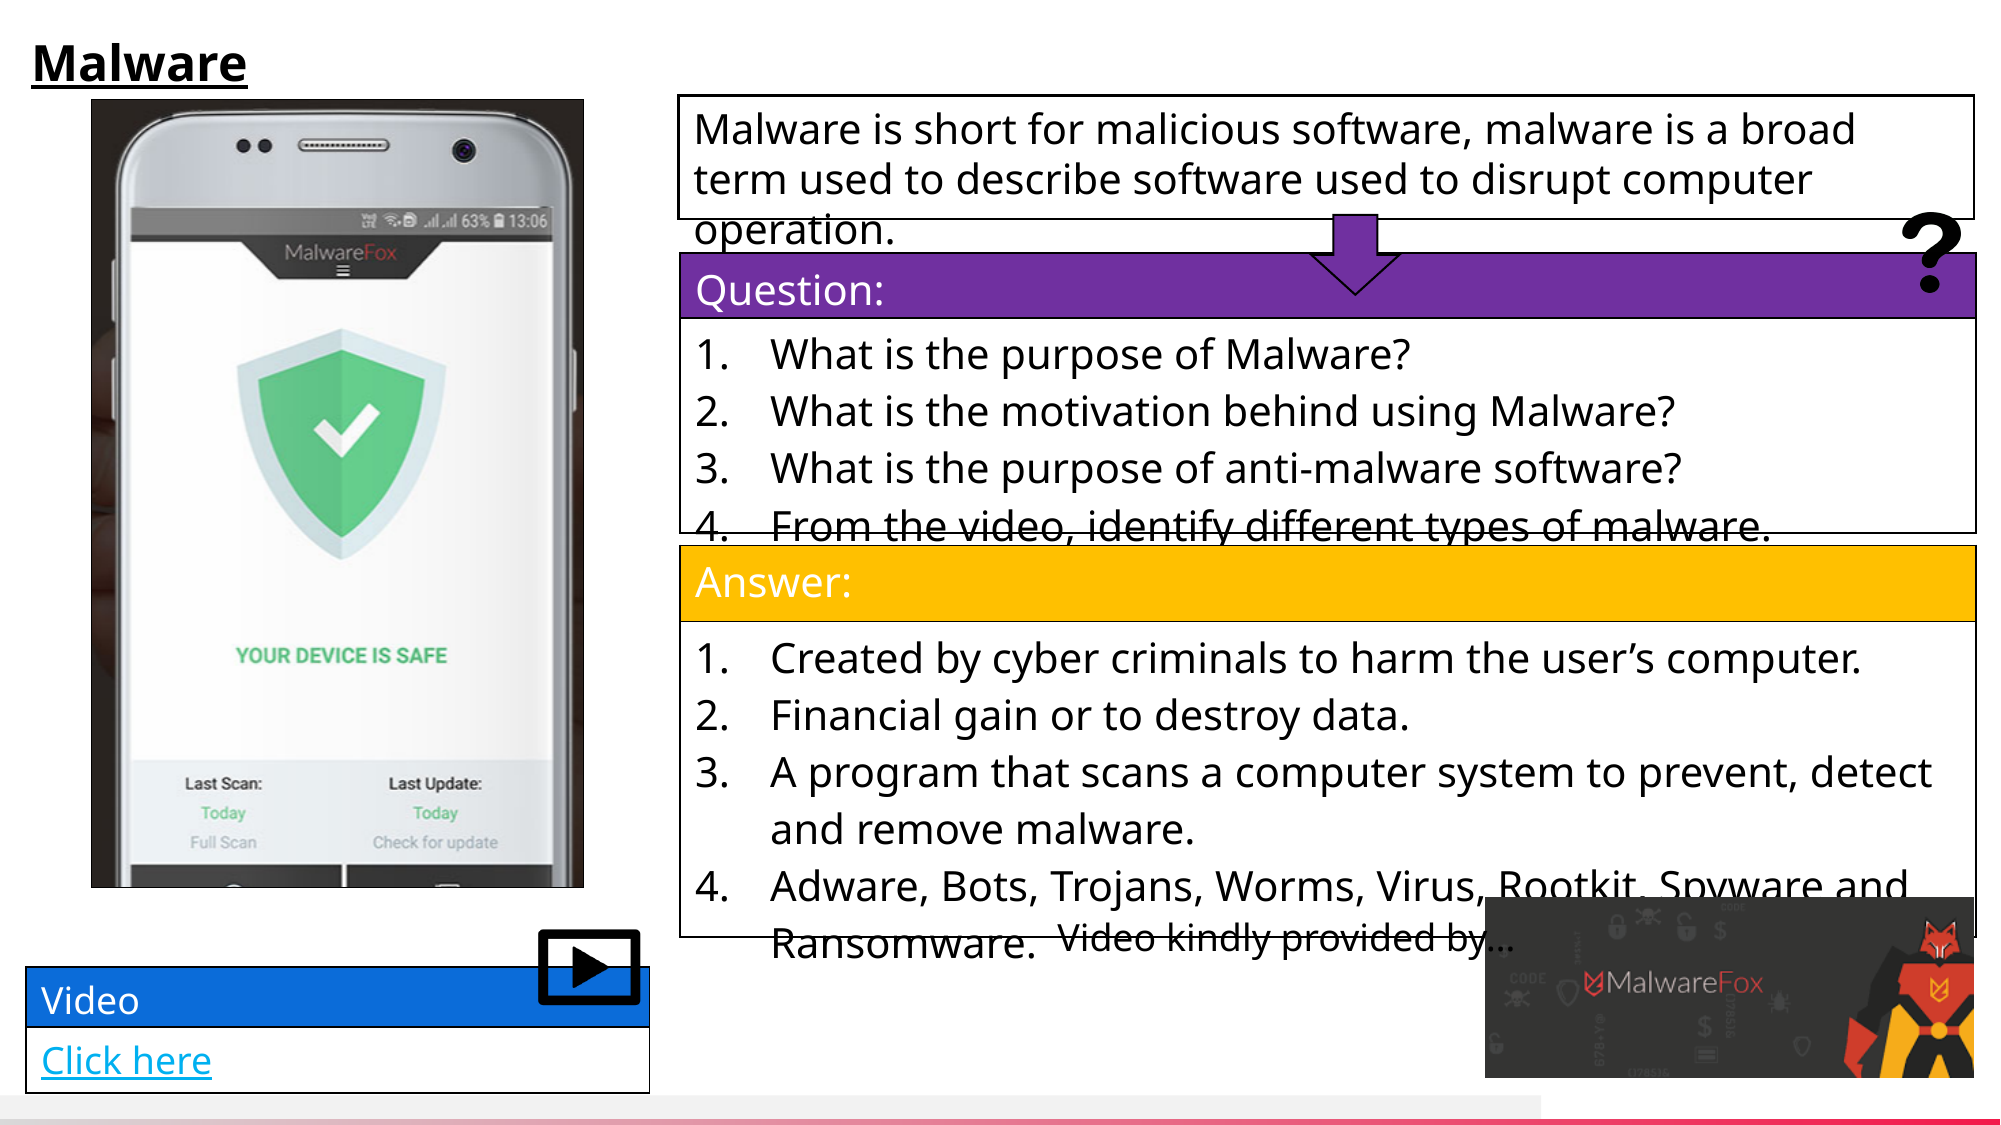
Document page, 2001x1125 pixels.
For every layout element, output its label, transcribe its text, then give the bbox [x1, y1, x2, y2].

picture [91, 99, 584, 888]
picture [1485, 897, 1974, 1078]
picture [1887, 212, 1976, 293]
table_header Question: [681, 254, 1975, 317]
table_cell Click here [27, 1028, 649, 1092]
table_cell Created by cyber criminals to harm the user’s computer. Financial gain or to destroy data. A program that scans a computer system to prevent, detect and remove malware. Adware, Bots, Trojans, Worms, Virus, Rootkit, Spyware and Ransomware. [681, 622, 1975, 936]
text_box [1308, 213, 1403, 297]
picture [528, 906, 650, 1028]
text_box Video kindly provided by… [1042, 906, 1485, 966]
table_cell What is the purpose of Malware? What is the motivation behind using Malware? What is the purpose of anti-malware software? From the video, identify different types of malware. [681, 319, 1975, 532]
text_box Malware is short for malicious software, malware is a broad term used to describe software used to disrupt computer operation. [677, 94, 1975, 220]
table_header Answer: [681, 546, 1975, 621]
table_header Video [27, 968, 528, 1026]
text_box Malware [16, 23, 1086, 99]
